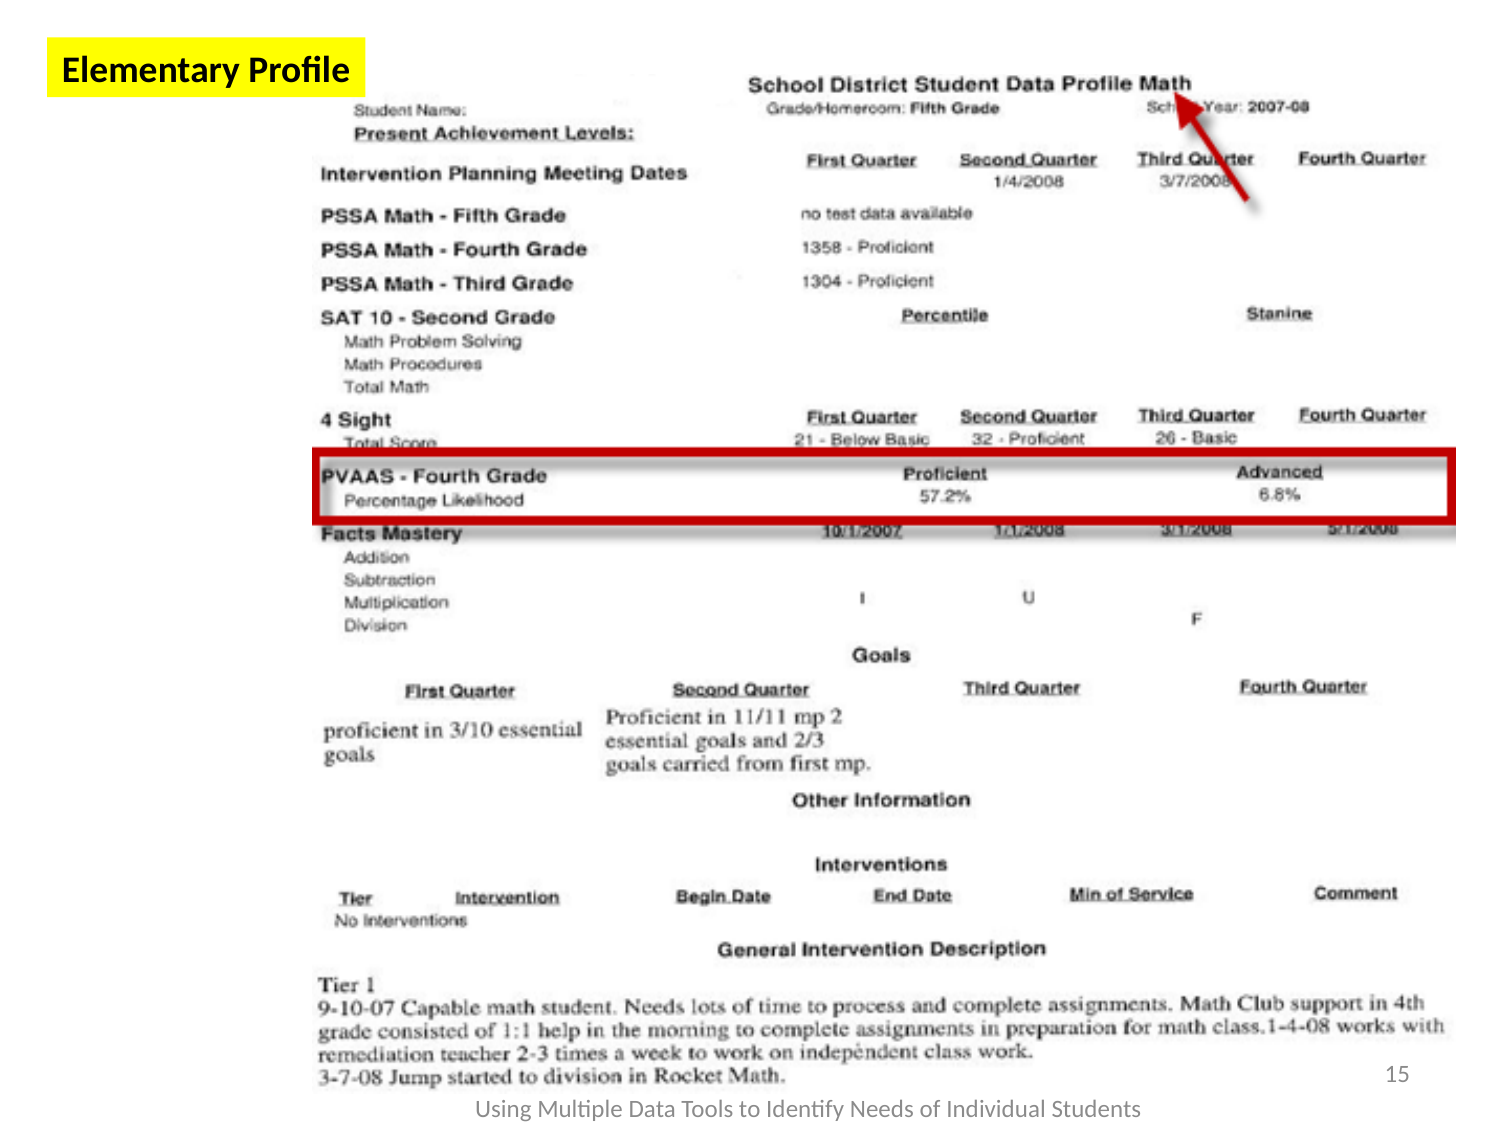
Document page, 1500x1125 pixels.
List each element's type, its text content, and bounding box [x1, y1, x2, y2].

text_box Elementary Profile [47, 37, 366, 98]
footer Using Multiple Data Tools to Identify Needs of Individual Students [450, 1102, 1168, 1125]
picture [312, 74, 1457, 1094]
